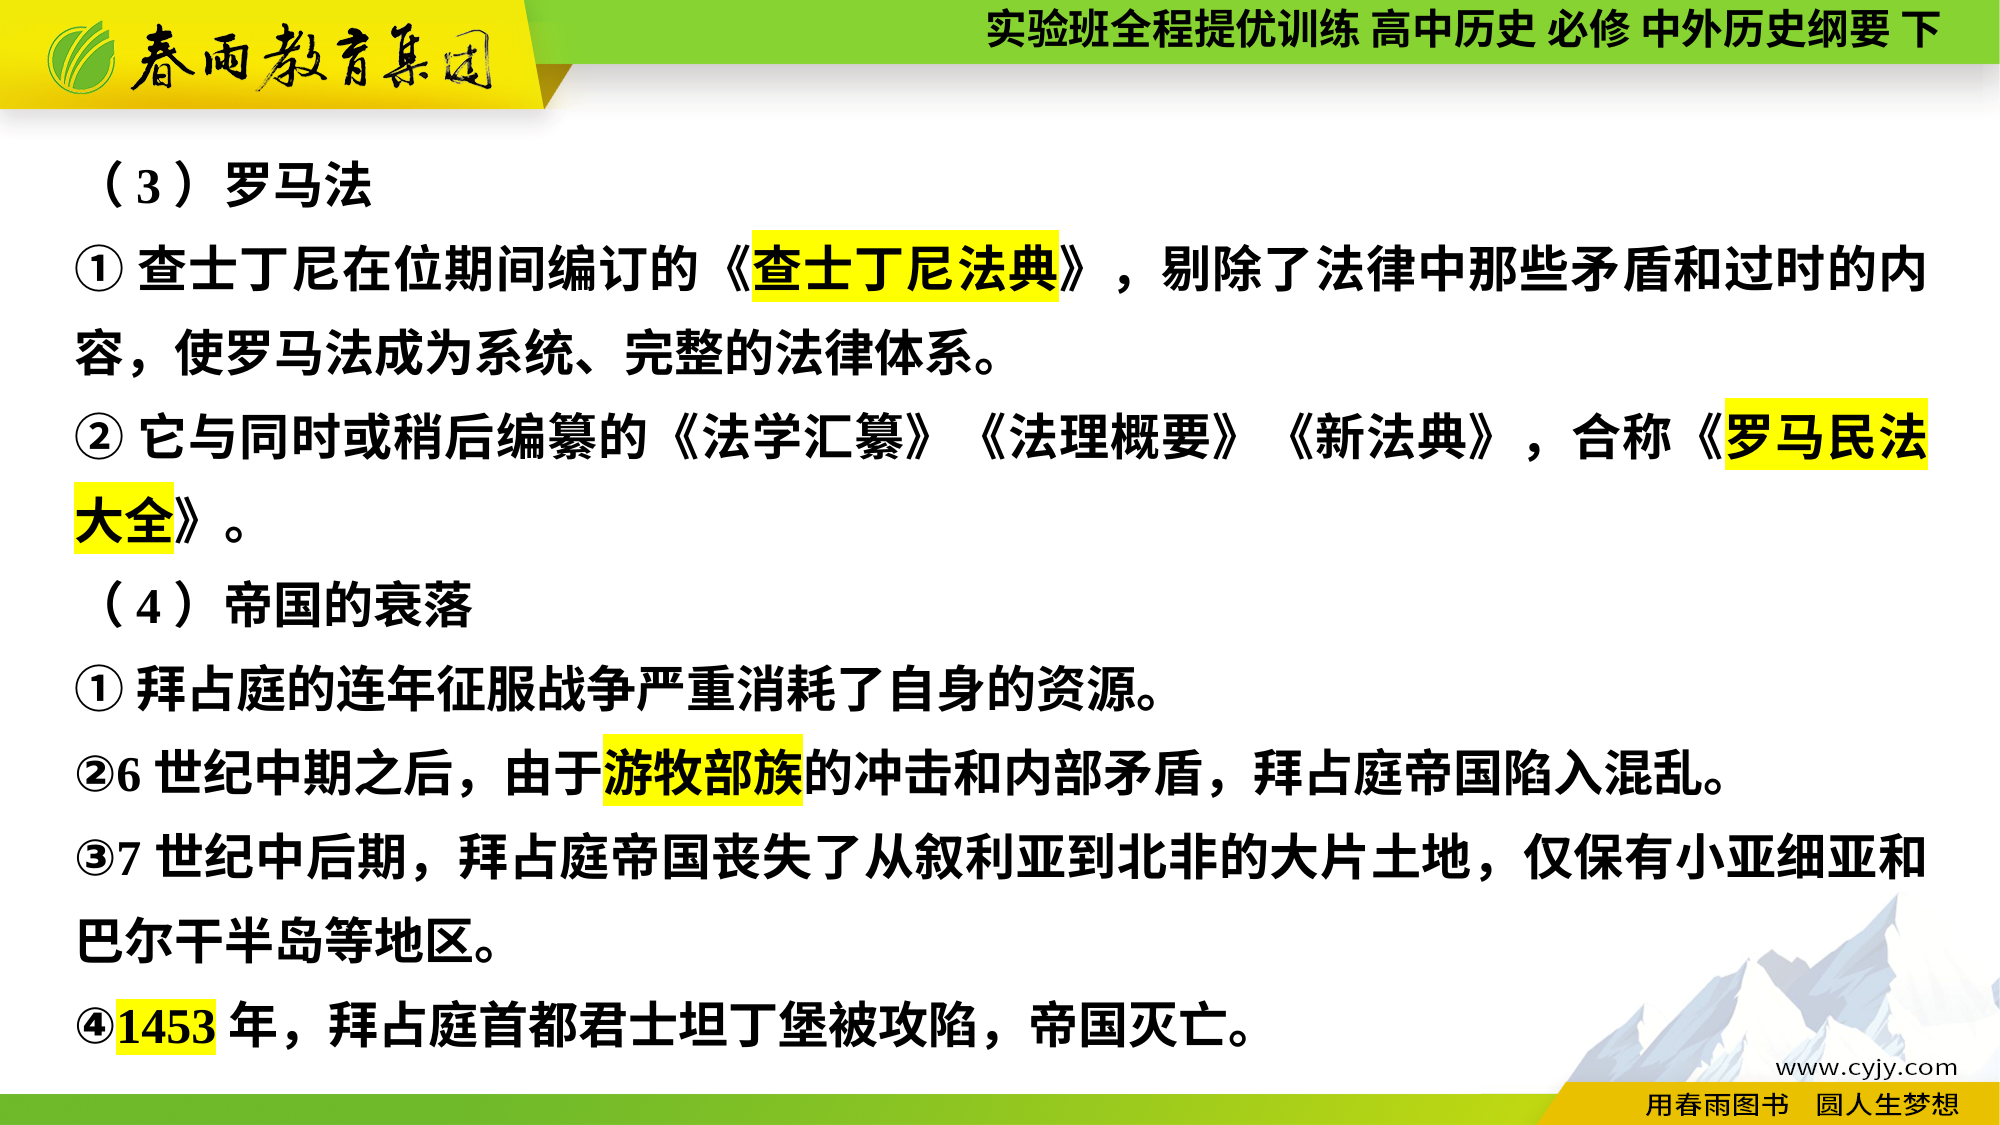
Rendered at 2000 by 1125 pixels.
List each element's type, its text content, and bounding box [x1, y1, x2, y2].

list （3）罗马法 ①查士丁尼在位期间编订的《查士丁尼法典》，剔除了法律中那些矛盾和过时的内容，使罗马法成为系统、完整的法律体系。 ②它与同时或稍后编纂的《法学汇纂》《法理概要》《新法典》，合称《罗马民法大全》。 （4）帝国的衰落 ①拜占庭的连年征服战争严重消耗了自身的资源。 ②6世纪中期之后，由于游牧部族的冲击和内部矛盾，拜占庭帝国陷入混乱。 ③7世纪中后期，拜占庭帝国丧失了从叙利亚到北非的大片土地，仅保有小亚细亚和巴尔干半岛等地区。 ④1453年，拜占庭首都君士坦丁堡被攻陷，帝国灭亡。 [59, 122, 1944, 1061]
picture [0, 0, 2000, 1125]
